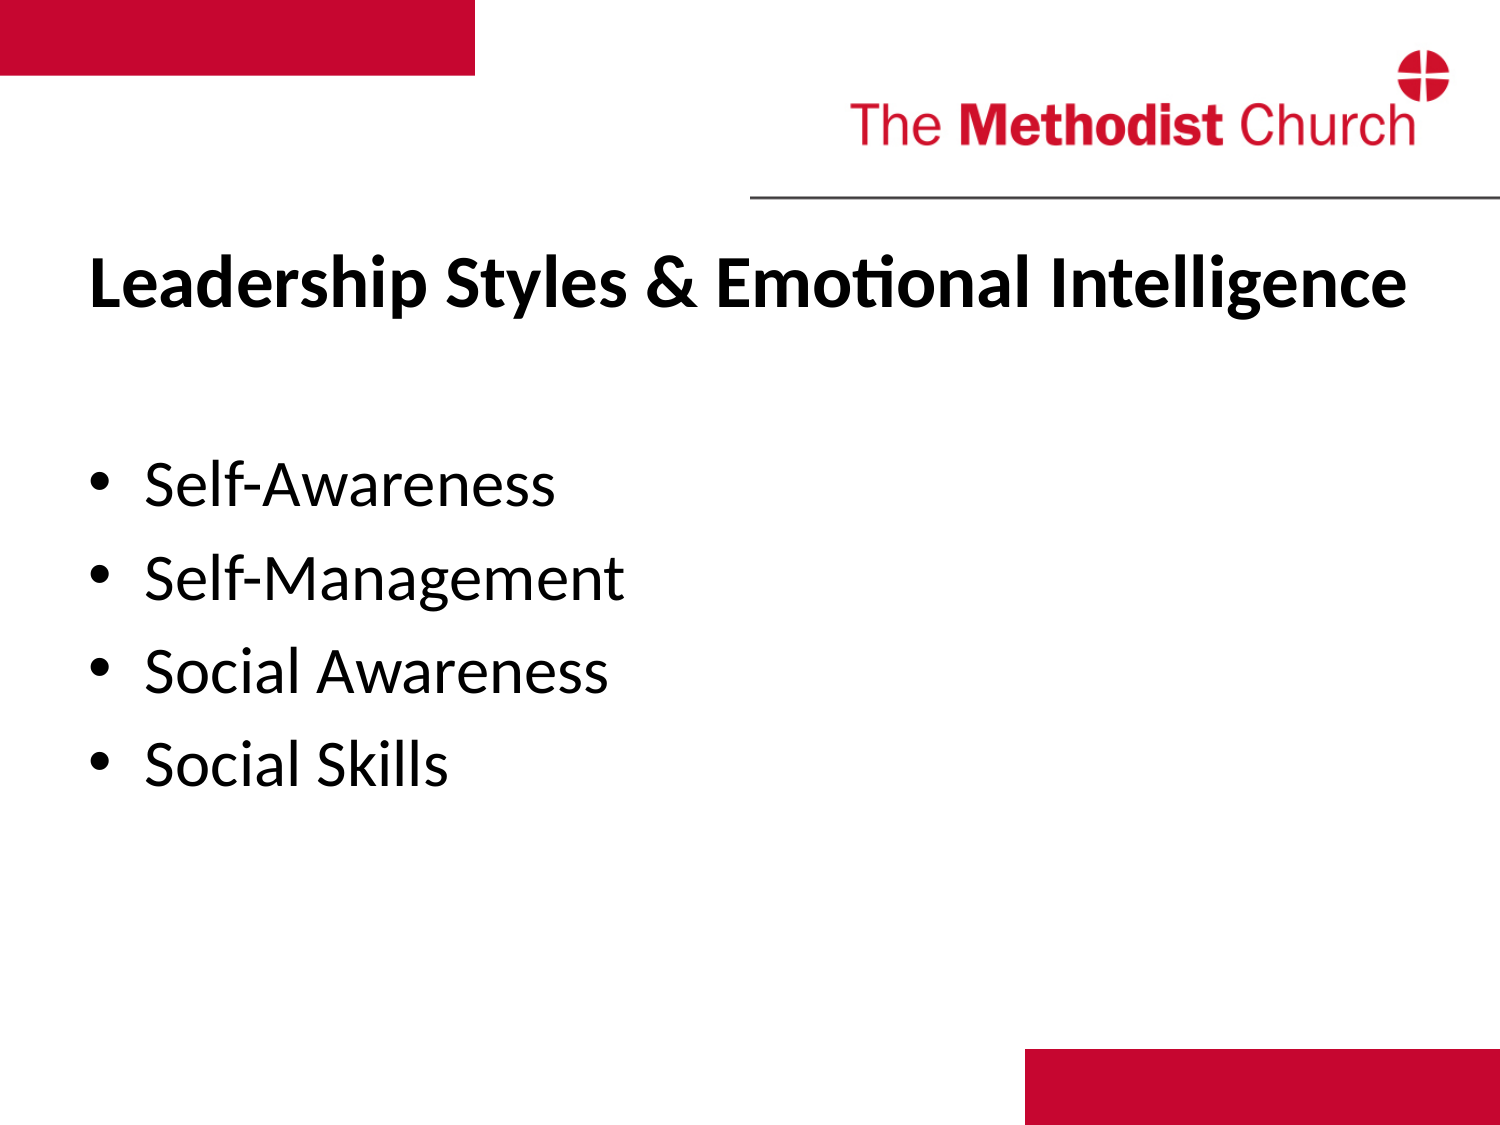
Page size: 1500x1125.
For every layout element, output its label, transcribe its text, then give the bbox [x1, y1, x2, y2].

title Leadership Styles & Emotional Intelligence [29, 224, 1471, 388]
list Self-Awareness Self-Management Social Awareness Social Skills [73, 432, 1424, 1000]
picture [750, 0, 1500, 216]
